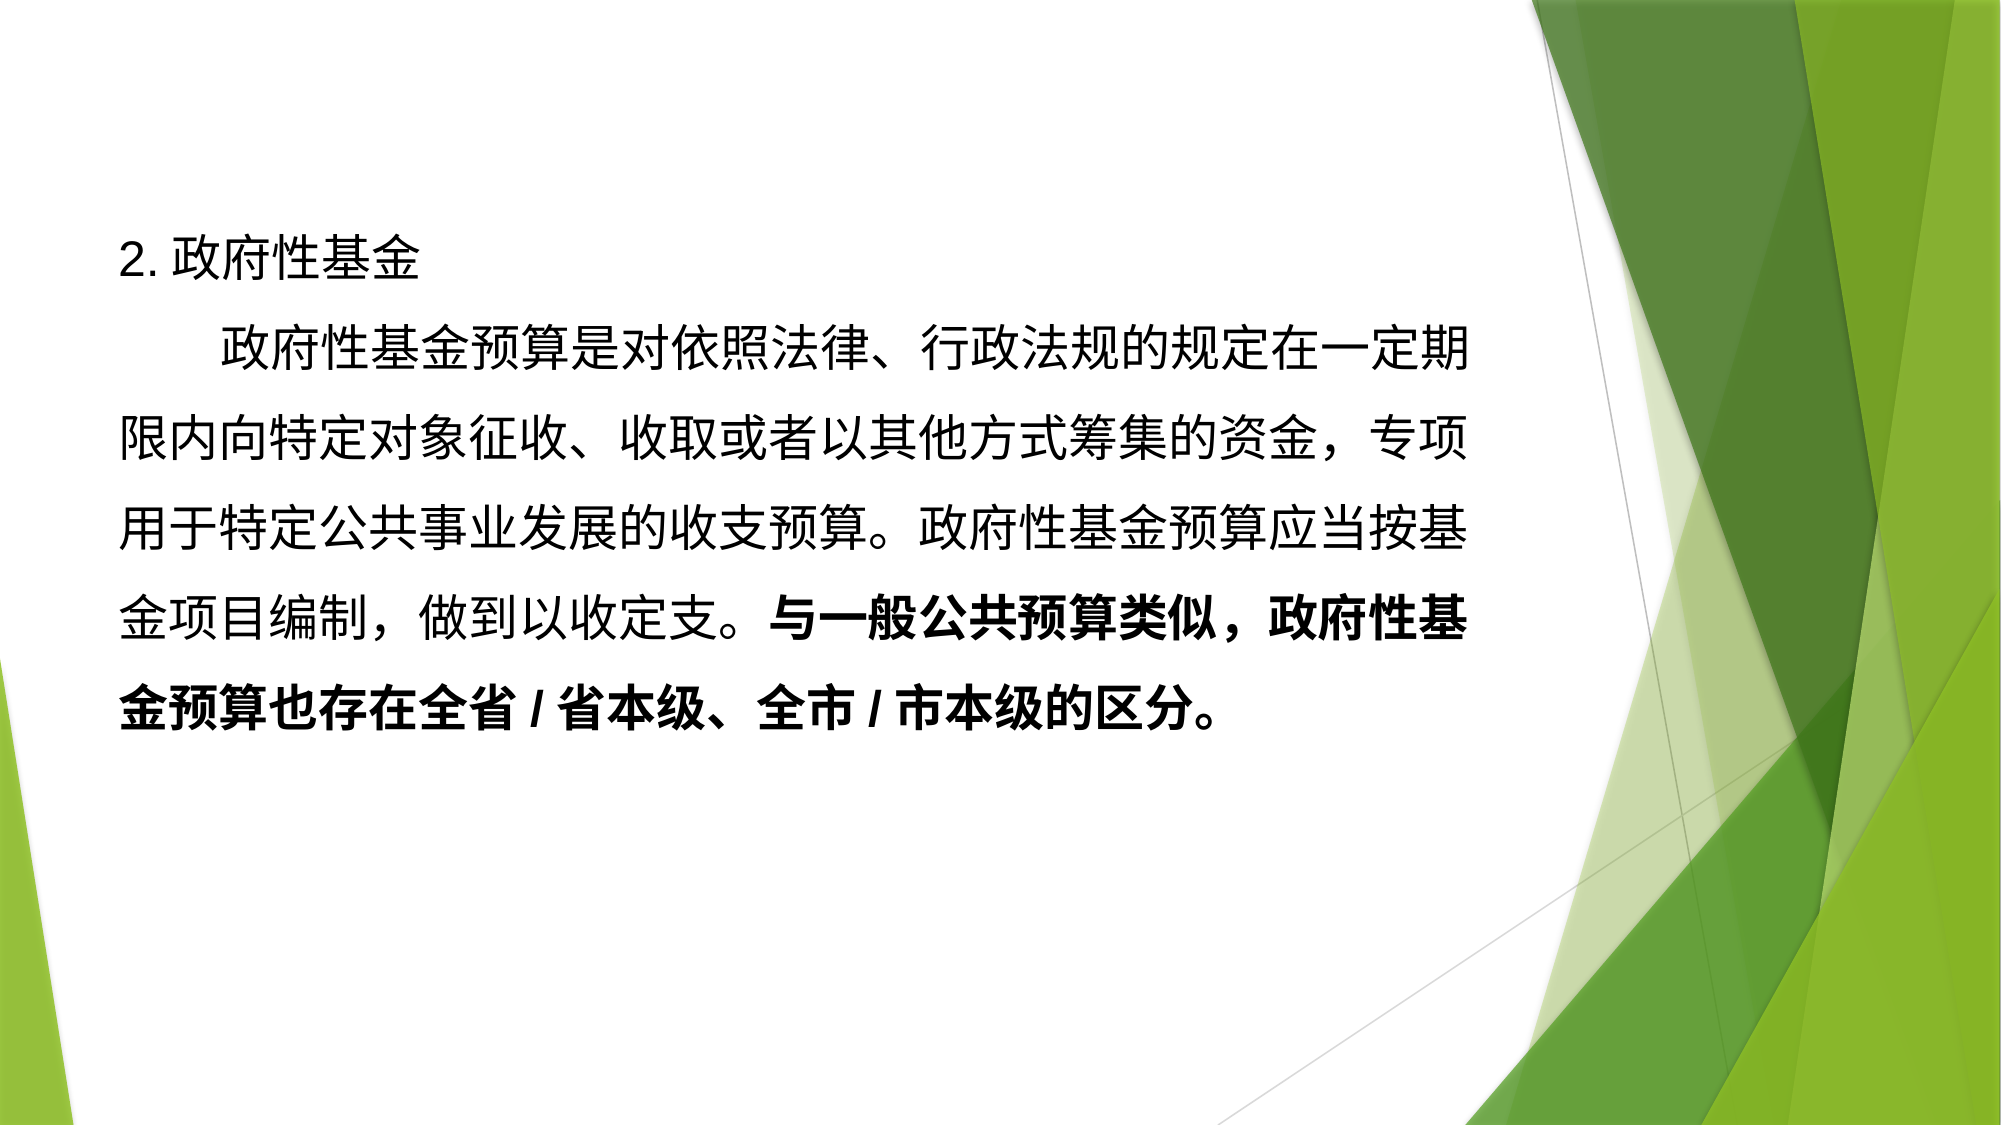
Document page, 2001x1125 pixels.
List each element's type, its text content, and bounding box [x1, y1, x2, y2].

text_box 2.政府性基金 政府性基金预算是对依照法律、行政法规的规定在一定期限内向特定对象征收、收取或者以其他方式筹集的资金，专项用于特定公共事业发展的收支预算。政府性基金预算应当按基金项目编制，做到以收定支。与一般公共预算类似，政府性基金预算也存在全省/省本级、全市/市本级的区分。 [103, 189, 1509, 925]
